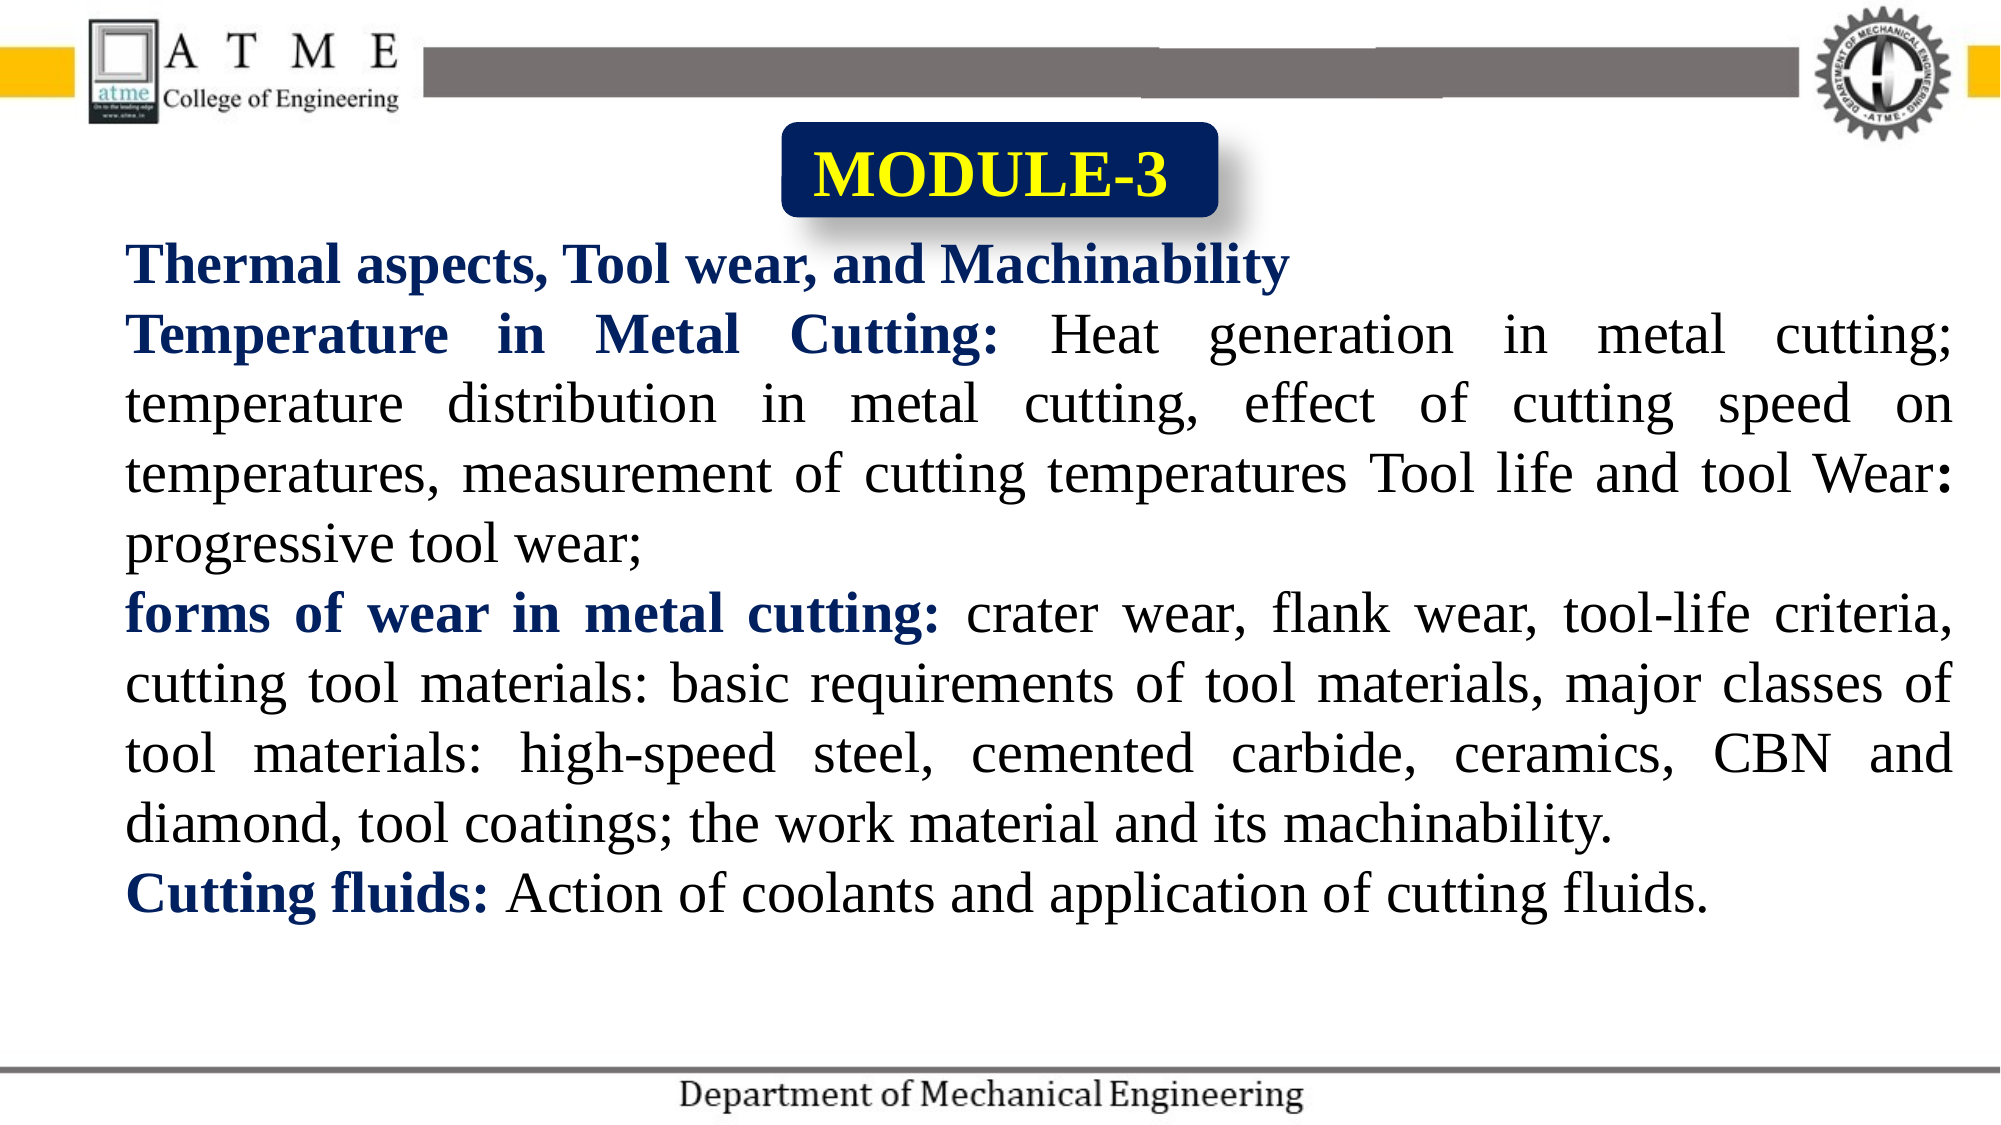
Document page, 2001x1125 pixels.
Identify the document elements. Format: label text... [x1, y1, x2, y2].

text_box MODULE-3 [780, 121, 1220, 217]
text_box Thermal aspects, Tool wear, and Machinability Temperature in Metal Cutting: Heat generation in metal cutting; temperature distribution in metal cutting, effect of cutting speed on temperatures, measurement of cutting temperatures Tool life and tool Wear: progressive tool wear; forms of wear in metal cutting: crater wear, flank wear, tool-life criteria, cutting tool materials: basic requirements of tool materials, major classes of tool materials: high-speed steel, cemented carbide, ceramics, CBN and diamond, tool coatings; the work material and its machinability. Cutting fluids: Action of coolants and application of cutting fluids. [110, 217, 1970, 932]
picture [0, 0, 2001, 1125]
